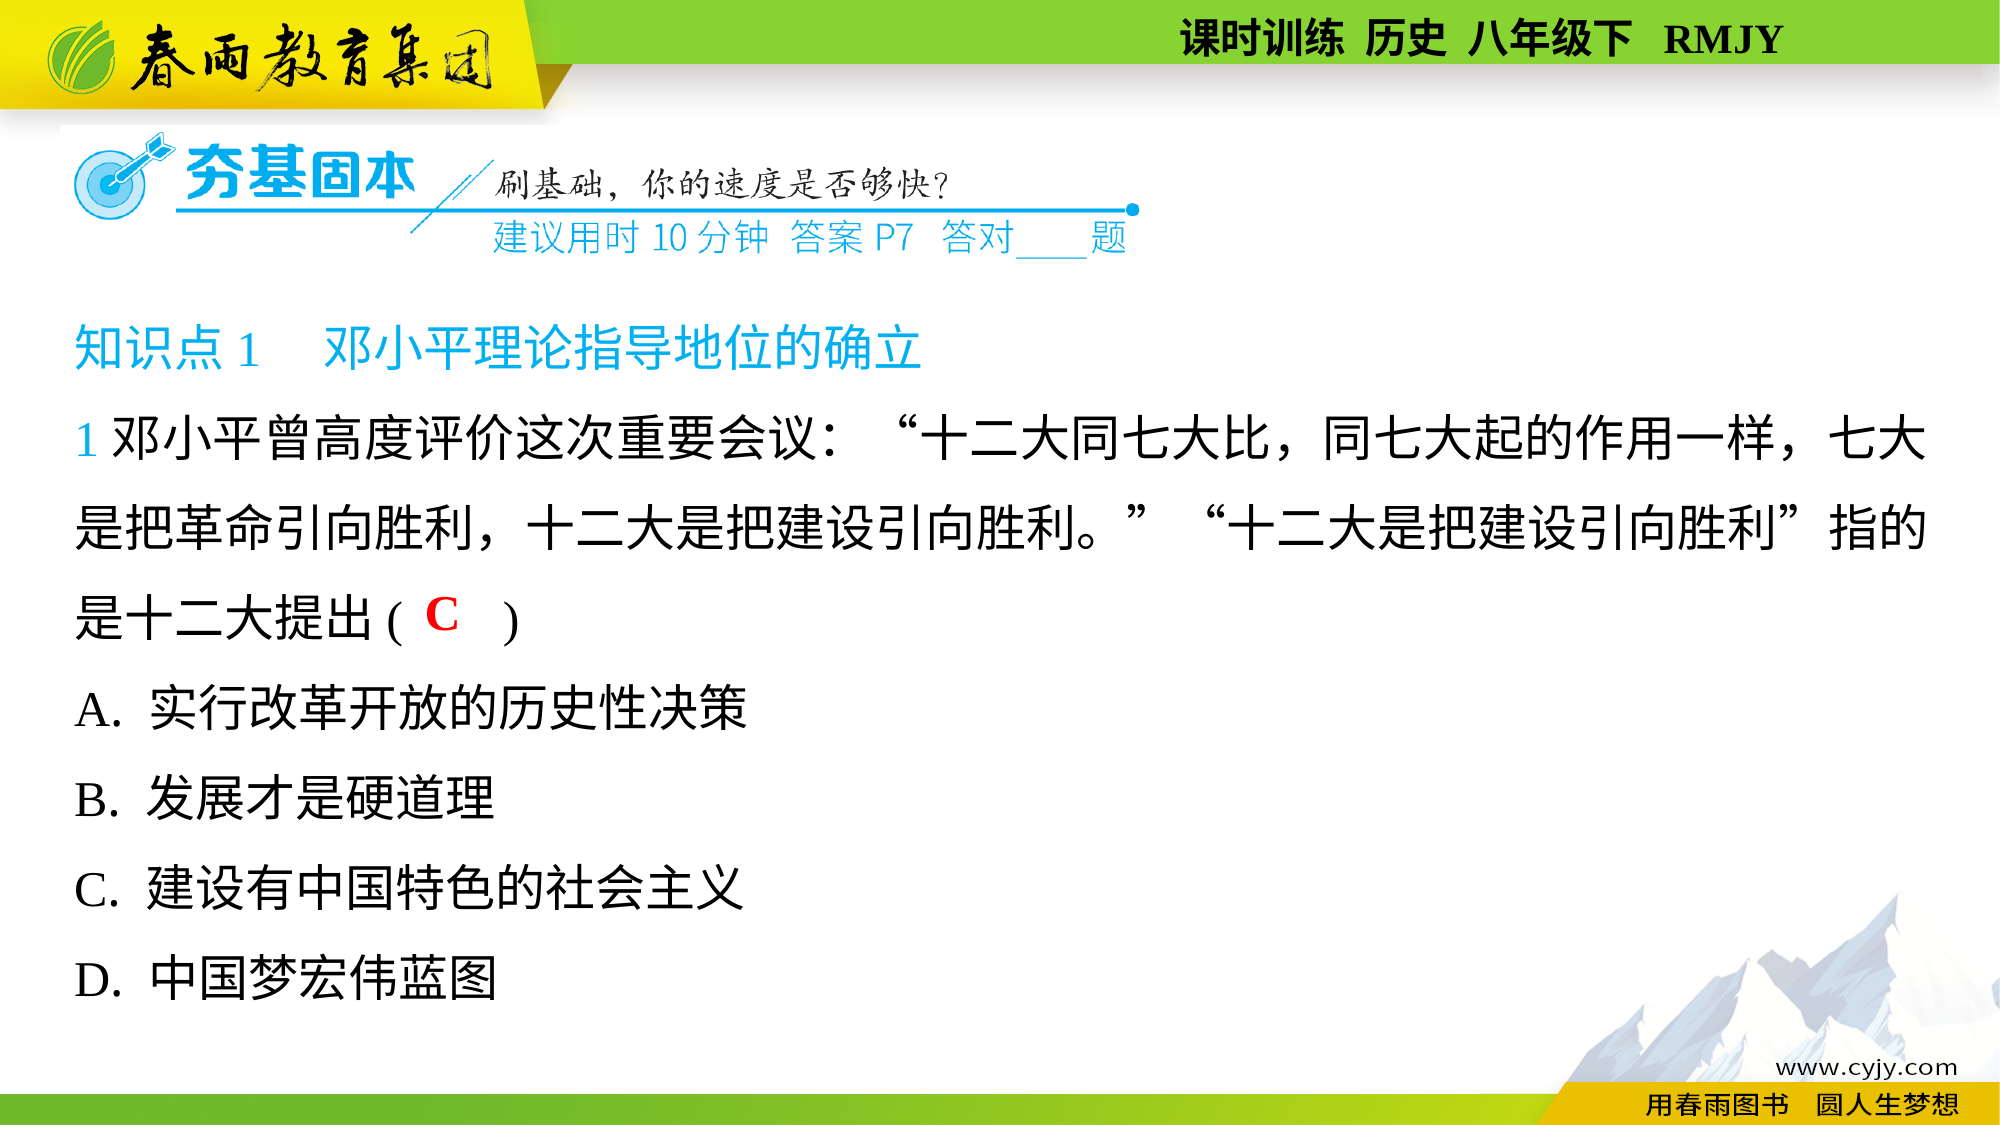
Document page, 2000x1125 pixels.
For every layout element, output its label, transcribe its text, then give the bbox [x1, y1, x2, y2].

list 知识点1 邓小平理论指导地位的确立 1邓小平曾高度评价这次重要会议：“十二大同七大比，同七大起的作用一样，七大是把革命引向胜利，十二大是把建设引向胜利。”“十二大是把建设引向胜利”指的是十二大提出( ) A. 实行改革开放的历史性决策 B. 发展才是硬道理 C. 建设有中国特色的社会主义 D. 中国梦宏伟蓝图 [59, 278, 1944, 1062]
text_box C [409, 572, 476, 648]
picture [0, 0, 2000, 1125]
